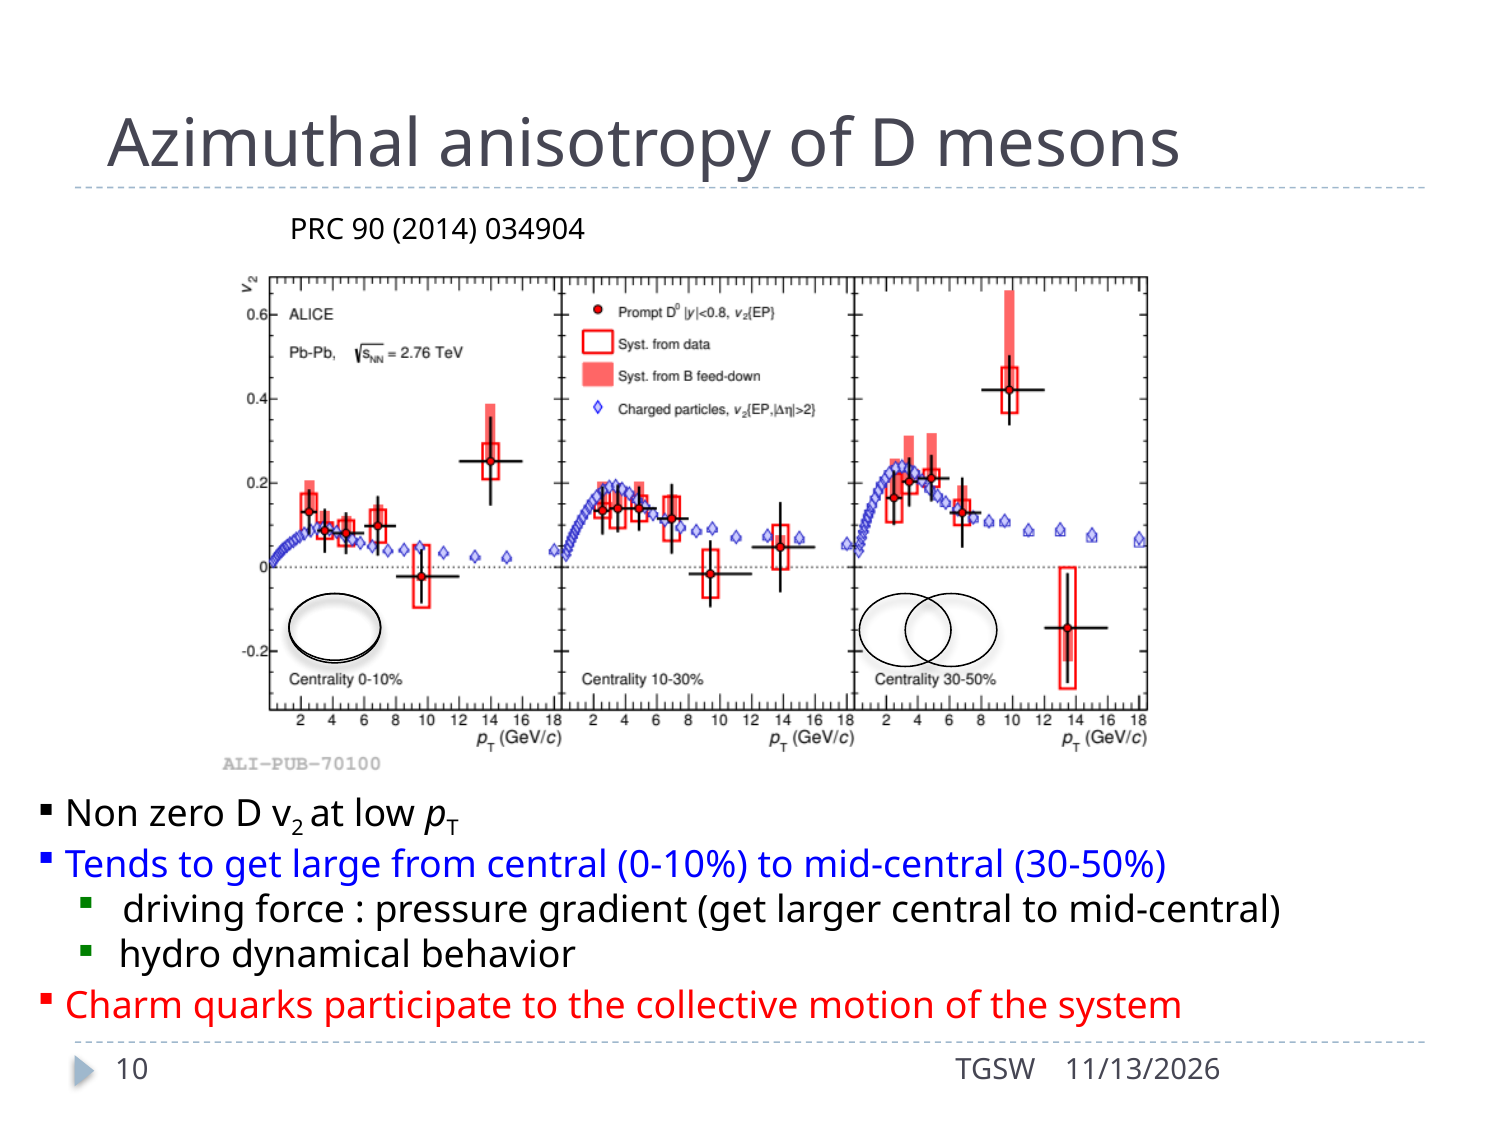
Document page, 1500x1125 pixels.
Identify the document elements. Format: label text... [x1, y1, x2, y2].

text_box Non zero D v2 at low pT Tends to get large from central (0-10%) to mid-central (30-50%) driving force : pressure gradient (get larger central to mid-central) hydro dynamical behavior Charm quarks participate to the collective motion of the system [23, 781, 1297, 1034]
footer TGSW [475, 1042, 1050, 1103]
slide_number 10 [100, 1042, 426, 1103]
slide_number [1050, 1042, 1426, 1103]
text_box PRC 90 (2014) 034904 [275, 203, 750, 232]
picture [218, 232, 1177, 773]
title Azimuthal anisotropy of D mesons [75, 24, 1425, 188]
